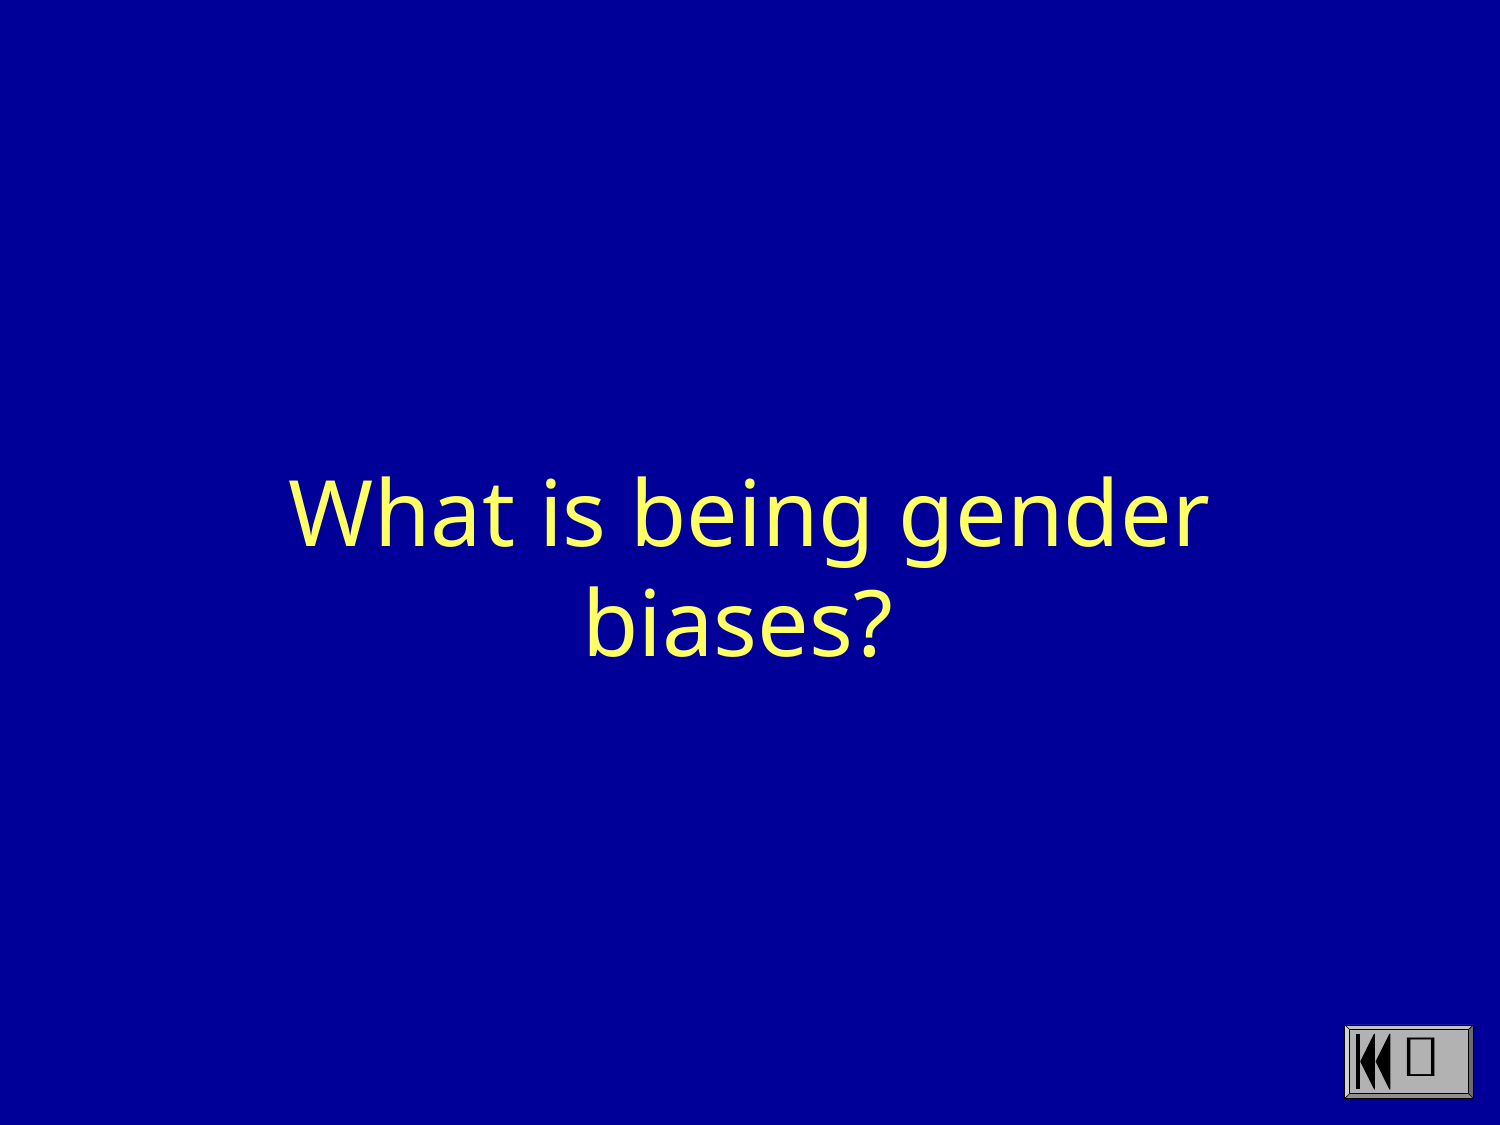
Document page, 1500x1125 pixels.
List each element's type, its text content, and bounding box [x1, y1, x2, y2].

picture [1344, 1024, 1476, 1101]
title What is being gender biases? [112, 99, 1388, 1031]
